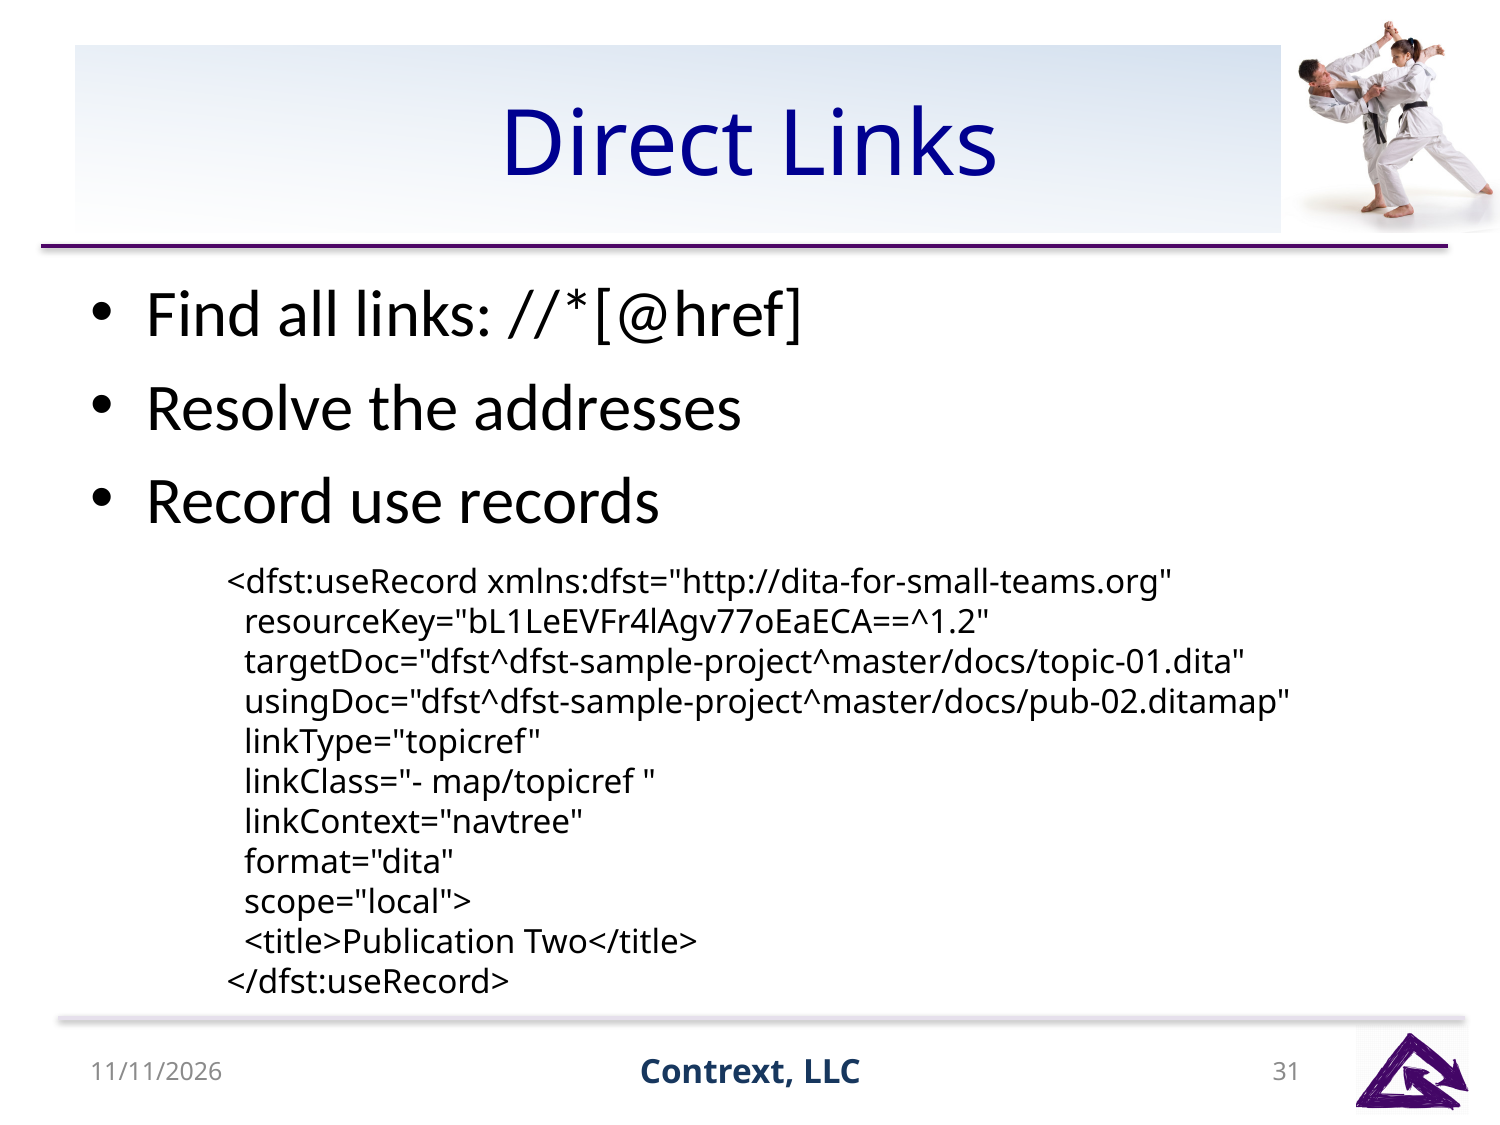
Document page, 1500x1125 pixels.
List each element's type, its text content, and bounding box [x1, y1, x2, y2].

picture [1356, 1025, 1469, 1115]
text_box <dfst:useRecord xmlns:dfst="http://dita-for-small-teams.org" resourceKey="bL1LeEVFr4lAgv77oEaECA==^1.2" targetDoc="dfst^dfst-sample-project^master/docs/topic-01.dita" usingDoc="dfst^dfst-sample-project^master/docs/pub-02.ditamap" linkType="topicref" linkClass="- map/topicref " linkContext="navtree" format="dita" scope="local"> <title>Publication Two</title> </dfst:useRecord> [211, 553, 1316, 1008]
title Direct Links [75, 45, 1276, 233]
picture [1281, 7, 1500, 233]
slide_number 31 [1074, 1042, 1316, 1103]
footer Contrext, LLC [471, 1042, 1030, 1103]
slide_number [75, 1042, 425, 1103]
list Find all links: //*[@href] Resolve the addresses Record use records [75, 262, 1425, 1005]
